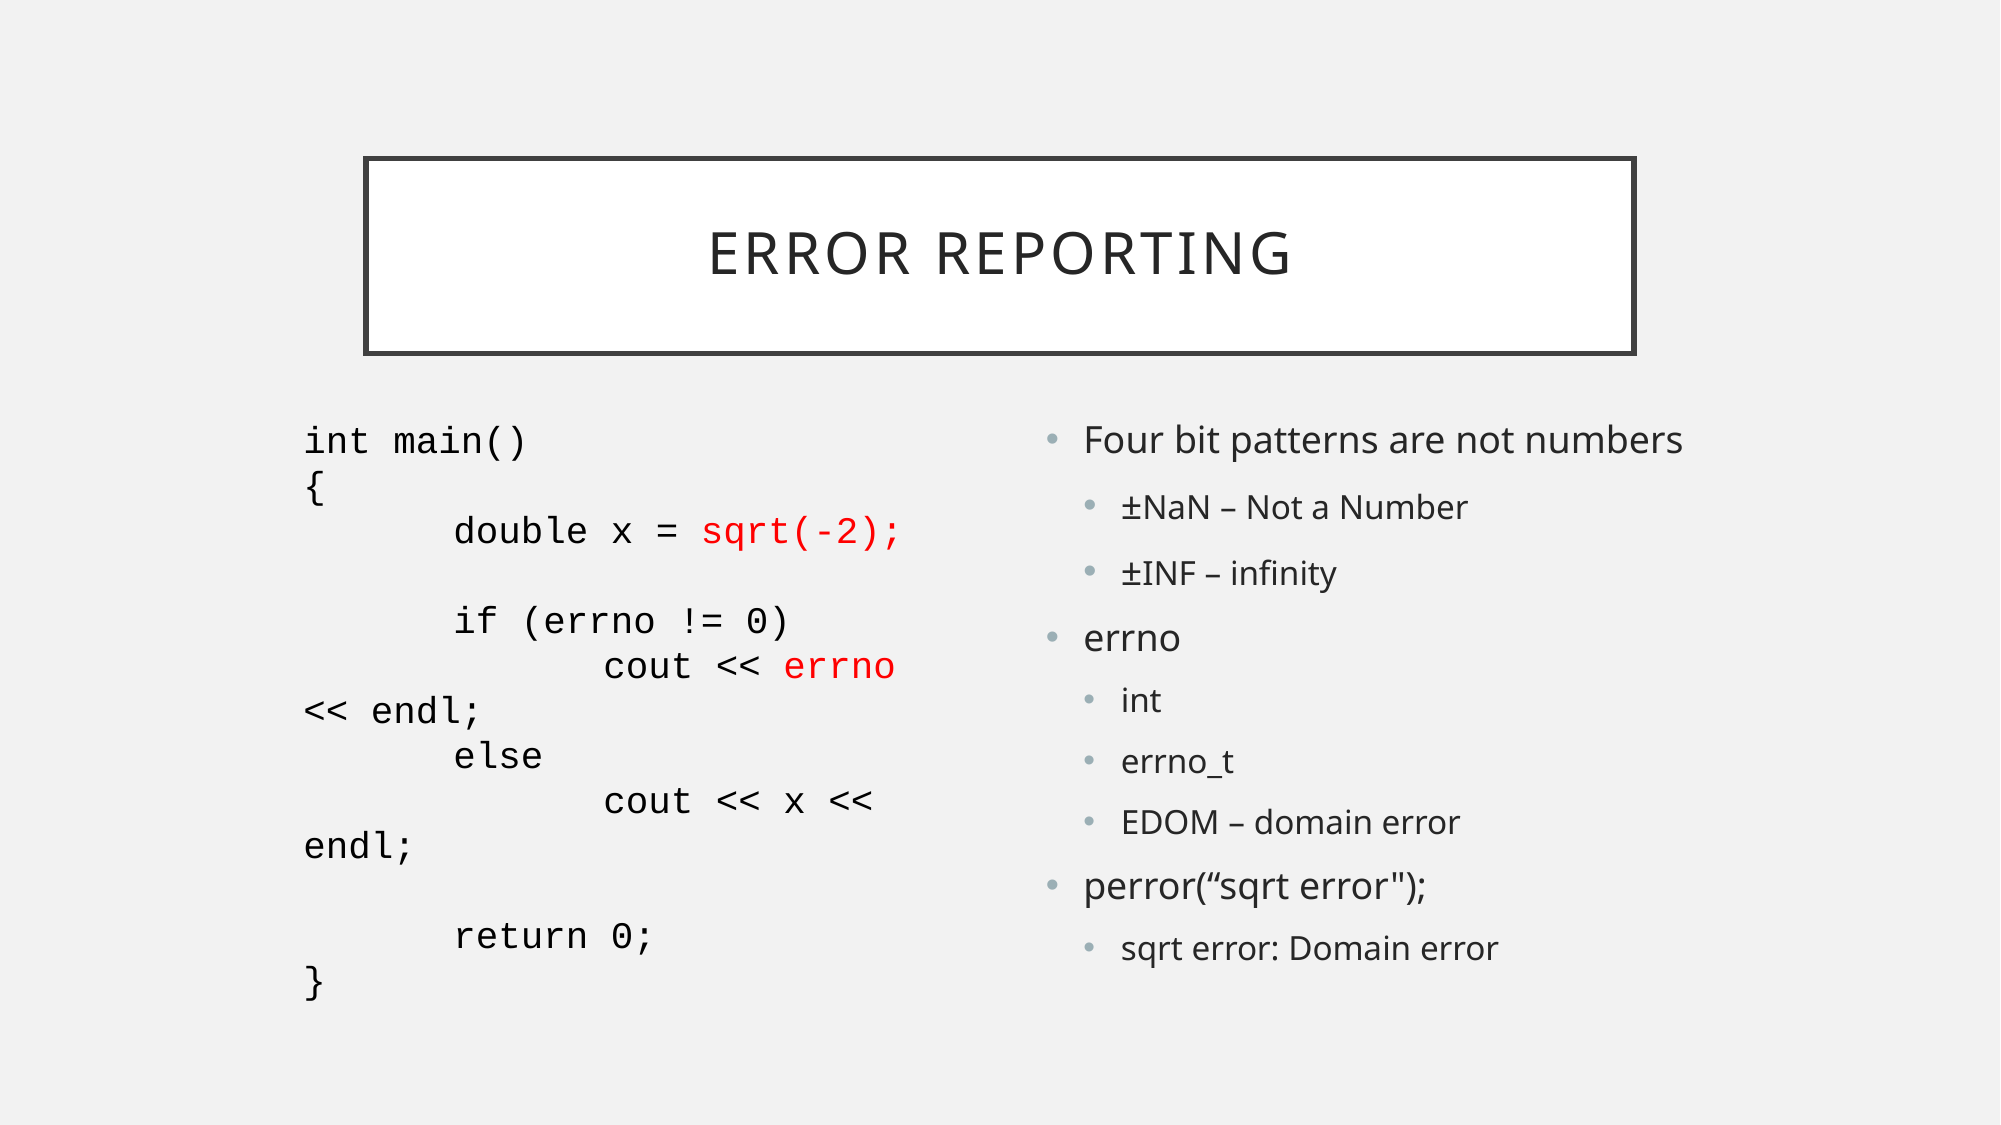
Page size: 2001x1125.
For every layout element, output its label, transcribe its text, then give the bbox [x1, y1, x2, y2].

text_box int main() { double x = sqrt(-2); if (errno != 0) cout << errno << endl; else cout << x << endl; return 0; } [288, 408, 972, 1009]
list Four bit patterns are not numbers ±NaN – Not a Number ±INF – infinity errno int errno_t EDOM – domain error perror(“sqrt error"); sqrt error: Domain error [1030, 408, 1725, 990]
title Error Reporting [363, 156, 1637, 356]
